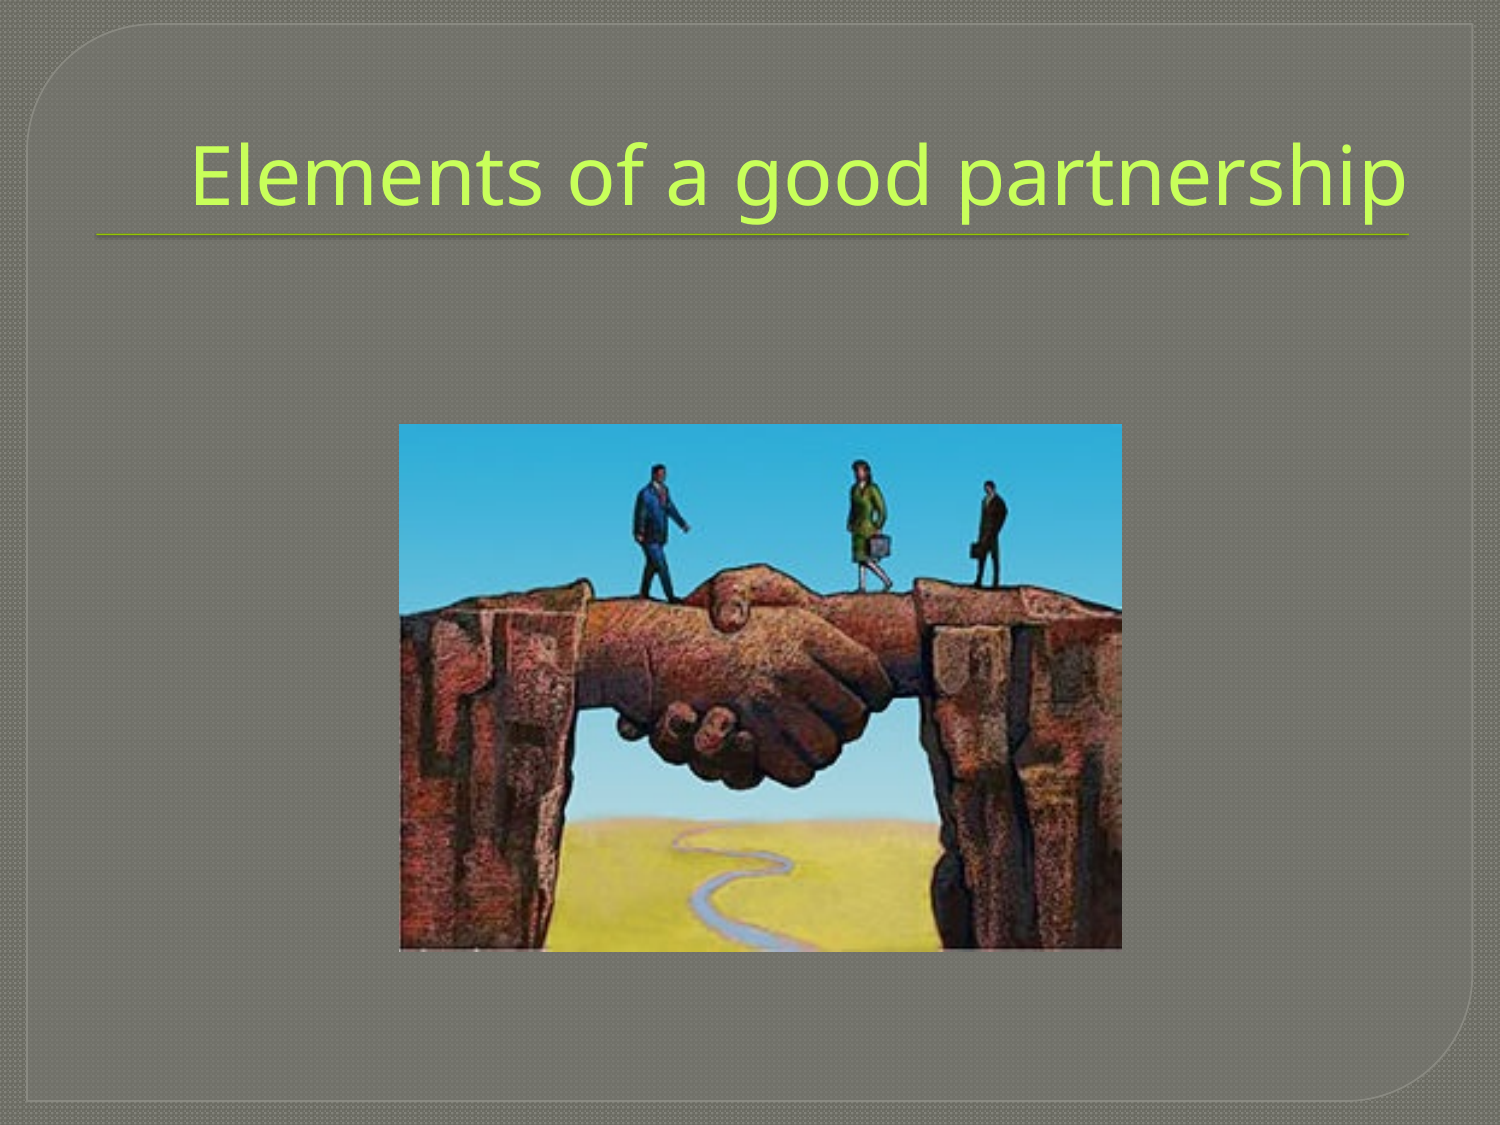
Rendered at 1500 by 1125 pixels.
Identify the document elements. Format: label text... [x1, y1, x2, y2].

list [399, 424, 1123, 953]
title Elements of a good partnership [75, 41, 1425, 230]
